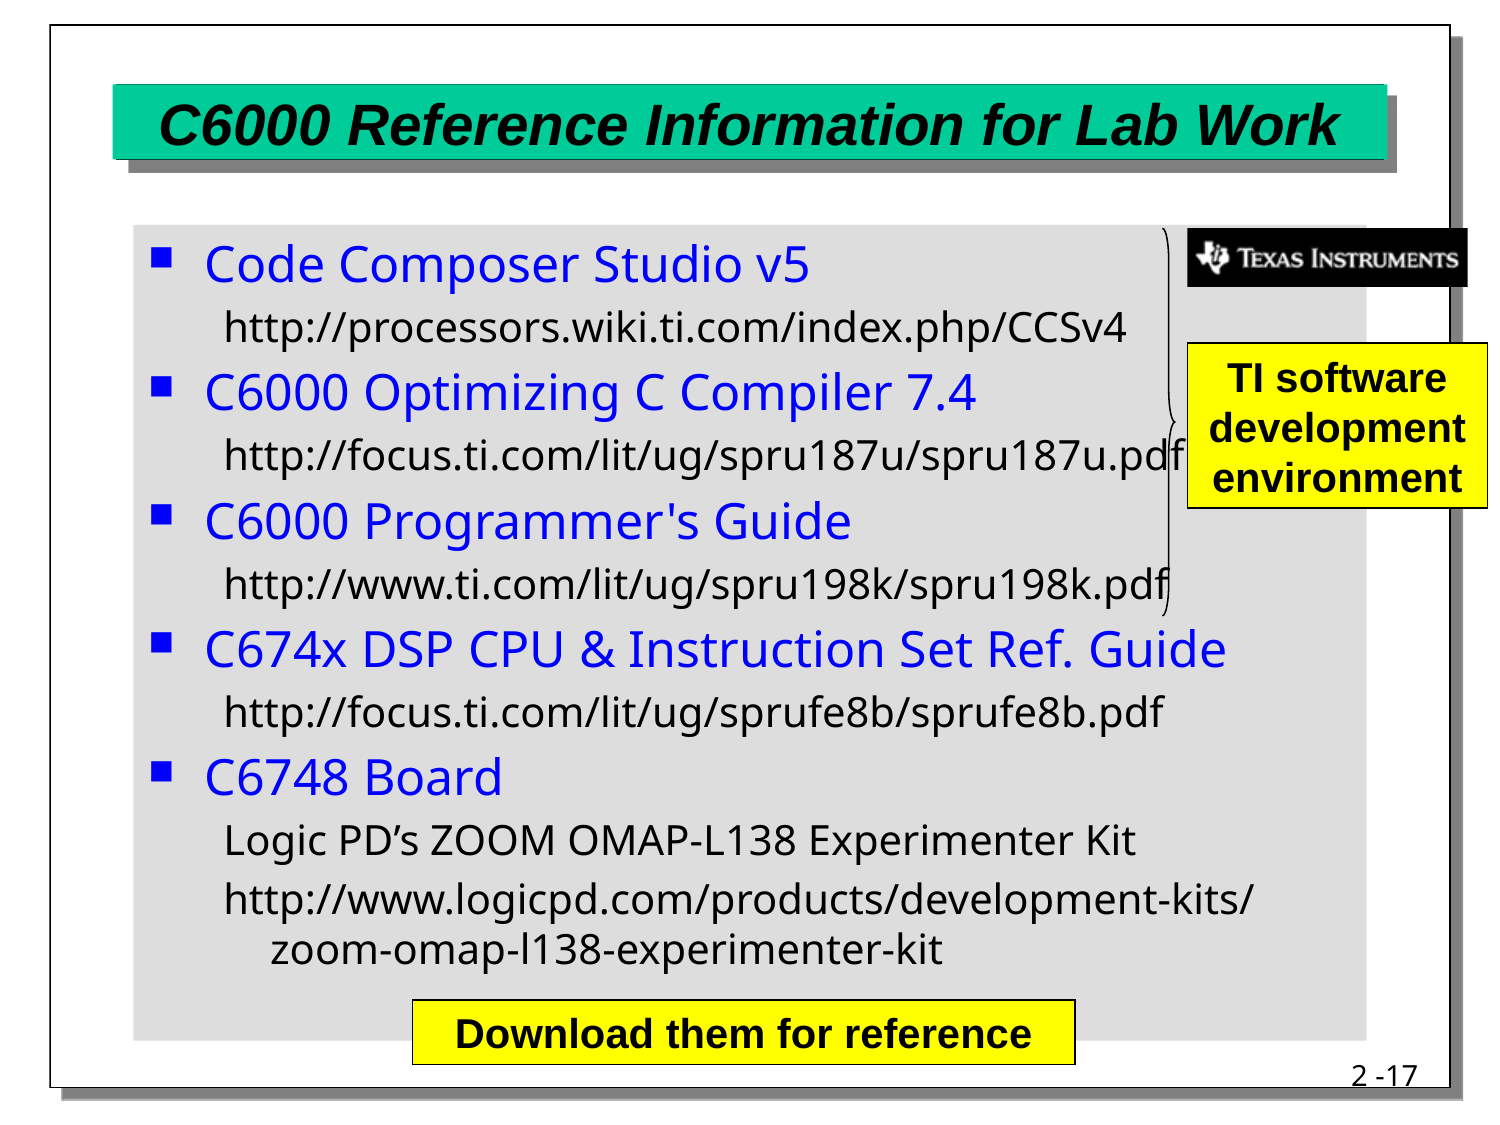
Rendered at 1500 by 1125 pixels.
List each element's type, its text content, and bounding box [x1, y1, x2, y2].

text_box TI software development environment [1187, 342, 1488, 508]
picture [1187, 228, 1468, 287]
list Code Composer Studio v5 http://processors.wiki.ti.com/index.php/CCSv4 C6000 Optimizing C Compiler 7.4 http://focus.ti.com/lit/ug/spru187u/spru187u.pdf C6000 Programmer's Guide http://www.ti.com/lit/ug/spru198k/spru198k.pdf C674x DSP CPU & Instruction Set Ref. Guide http://focus.ti.com/lit/ug/sprufe8b/sprufe8b.pdf C6748 Board Logic PD’s ZOOM OMAP-L138 Experimenter Kit http://www.logicpd.com/products/development-kits/zoom-omap-l138-experimenter-kit [133, 224, 1367, 1041]
text_box [1162, 228, 1175, 616]
title C6000 Reference Information for Lab Work [112, 84, 1388, 160]
text_box Download them for reference [412, 999, 1075, 1065]
